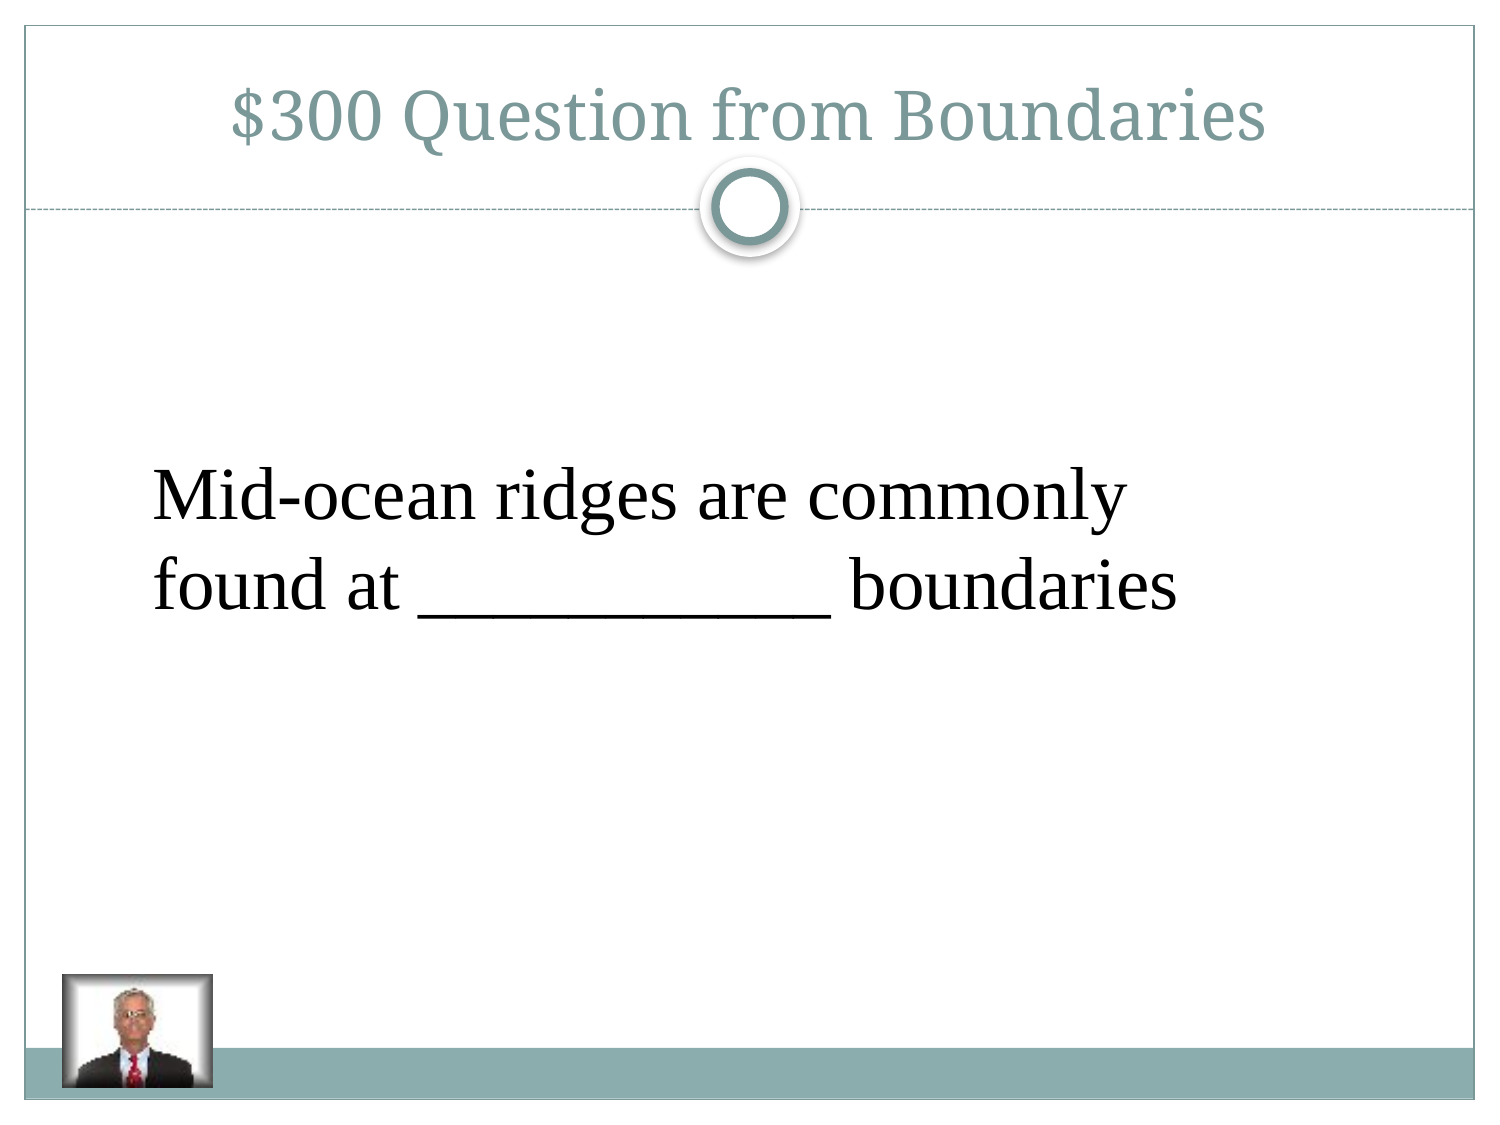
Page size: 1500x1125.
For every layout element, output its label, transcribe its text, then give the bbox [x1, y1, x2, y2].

picture [62, 974, 213, 1088]
title $300 Question from Boundaries [49, 37, 1450, 162]
text_box Mid-ocean ridges are commonly found at ___________ boundaries [137, 437, 1238, 633]
